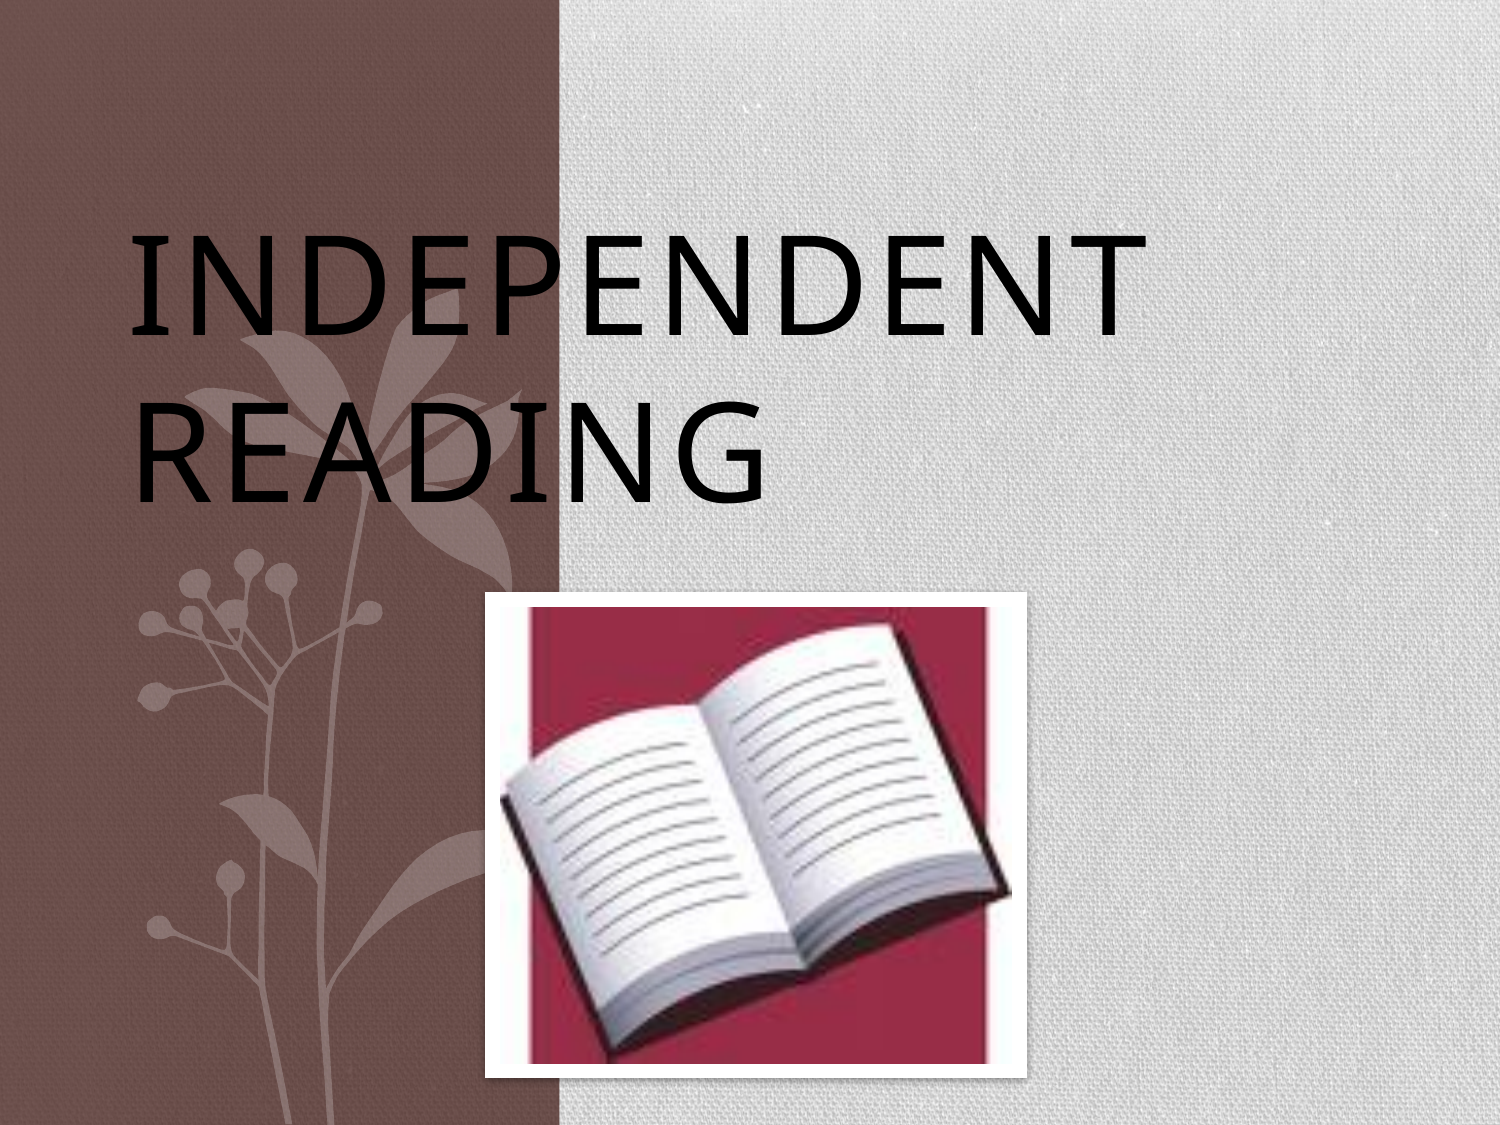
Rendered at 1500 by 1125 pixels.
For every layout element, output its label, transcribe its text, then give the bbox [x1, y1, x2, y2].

title Independent Reading [112, 108, 1388, 538]
picture [499, 606, 1013, 1064]
